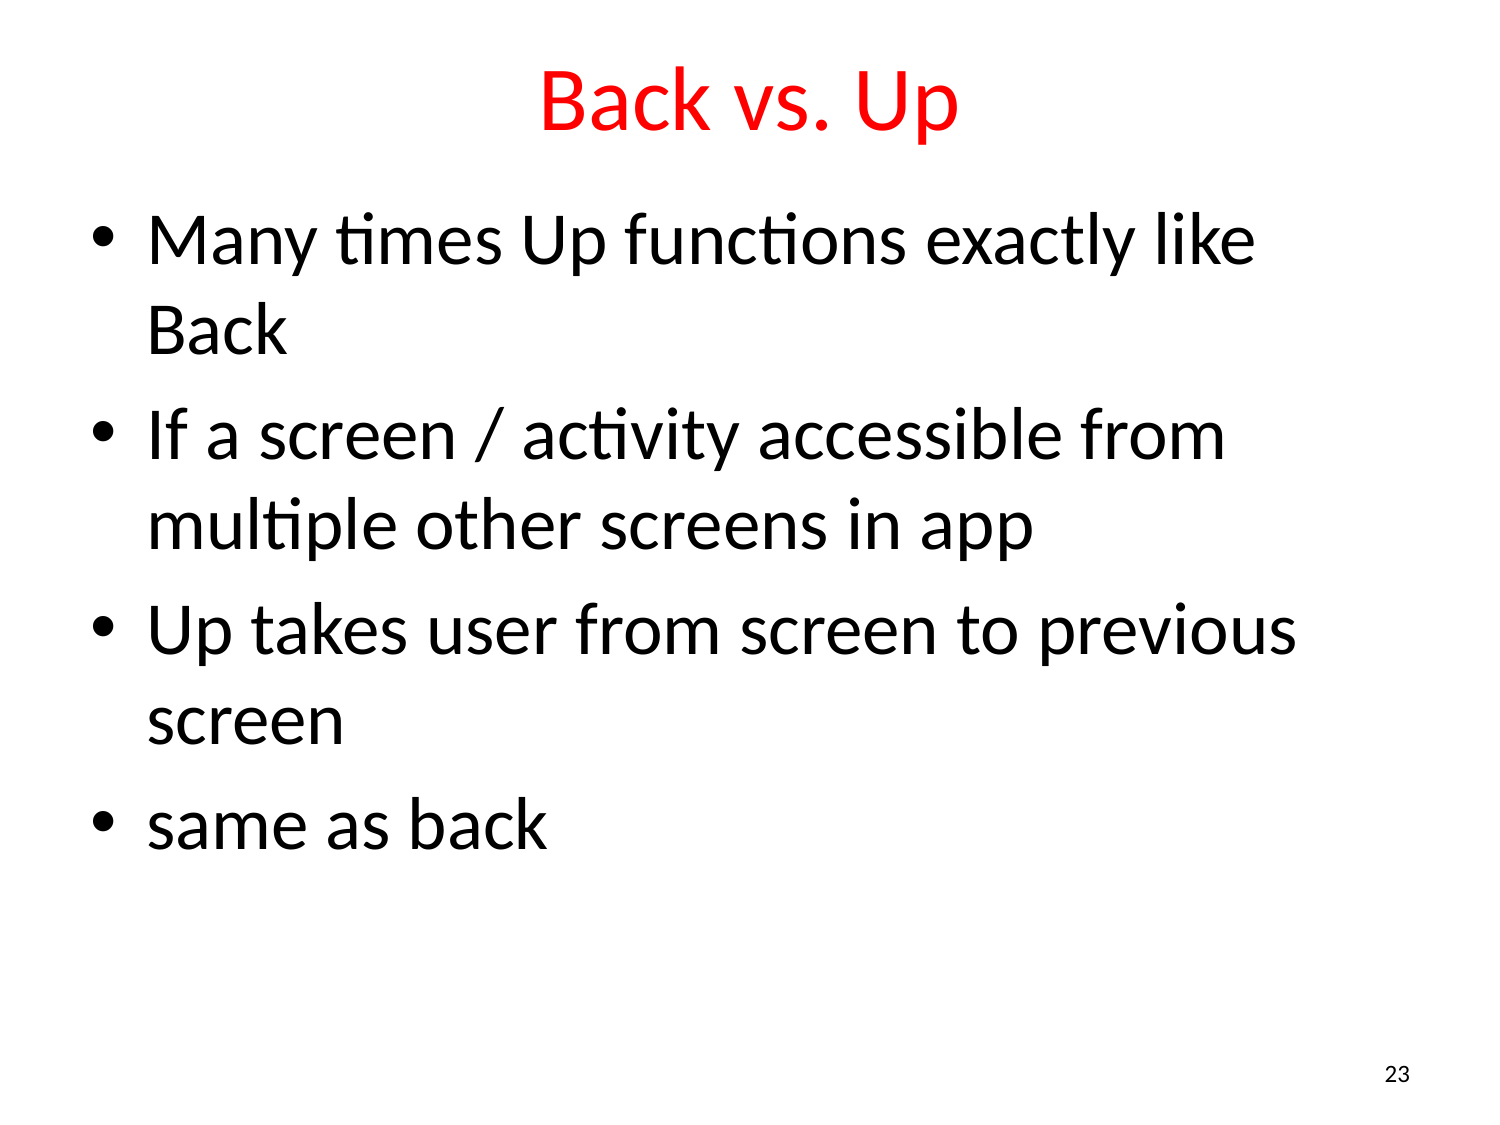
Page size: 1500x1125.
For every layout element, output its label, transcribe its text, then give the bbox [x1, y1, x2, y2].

title Back vs. Up [75, 0, 1425, 182]
slide_number 23 [1074, 1042, 1425, 1103]
list Many times Up functions exactly like Back If a screen / activity accessible from multiple other screens in app Up takes user from screen to previous screen same as back [75, 182, 1425, 1038]
